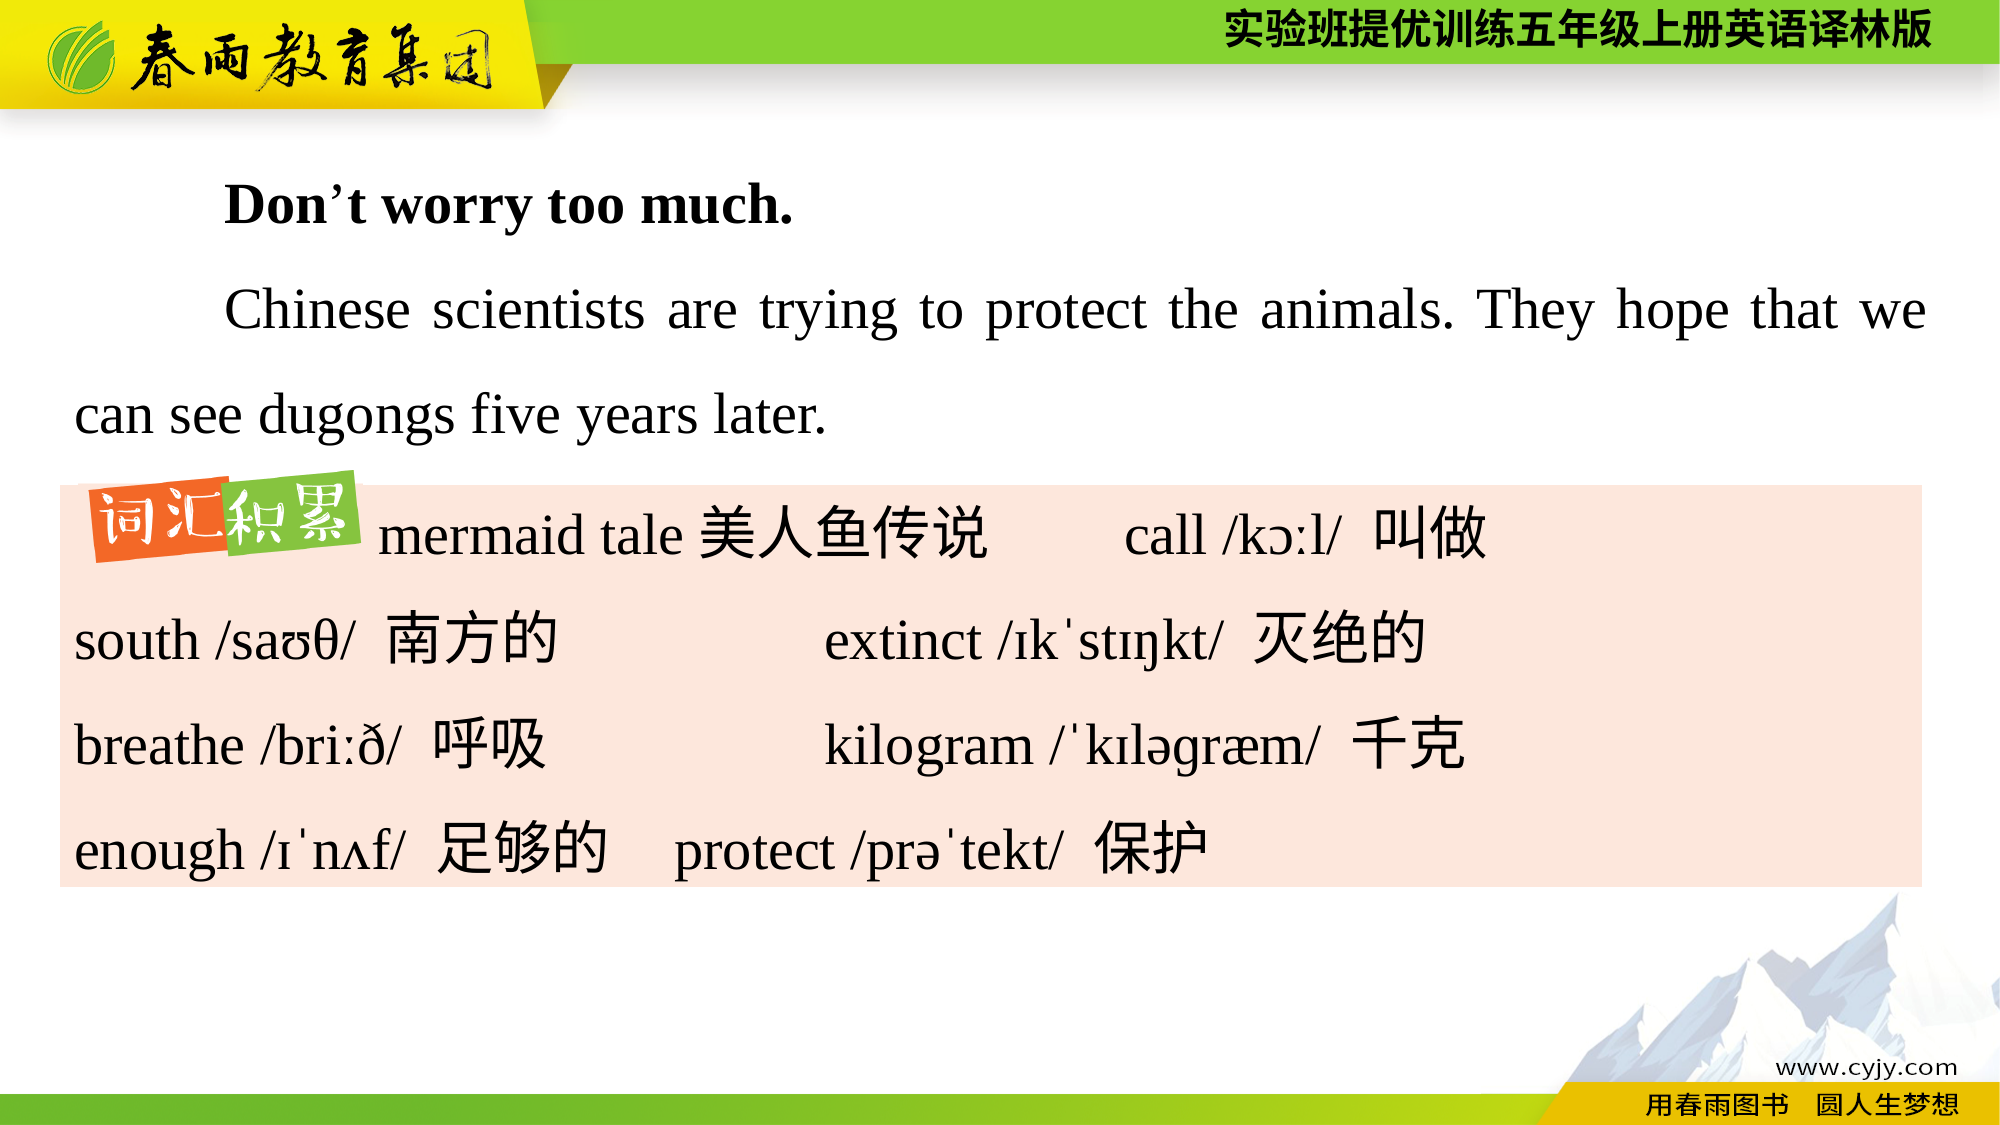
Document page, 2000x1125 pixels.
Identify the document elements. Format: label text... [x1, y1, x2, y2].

text_box mermaid tale美人鱼传说 call /kɔːl/ 叫做 south /saʊθ/ 南方的 extinct /ɪkˈstɪŋkt/ 灭绝的 breathe /briːð/ 呼吸 kilogram /ˈkɪləɡræm/ 千克 enough /ɪˈnʌf/ 足够的 protect /prəˈtekt/ 保护 [59, 453, 1944, 889]
list Don’t worry too much. Chinese scientists are trying to protect the animals. They hope that we can see dugongs five years later. [59, 122, 1944, 453]
picture [0, 0, 2000, 1125]
